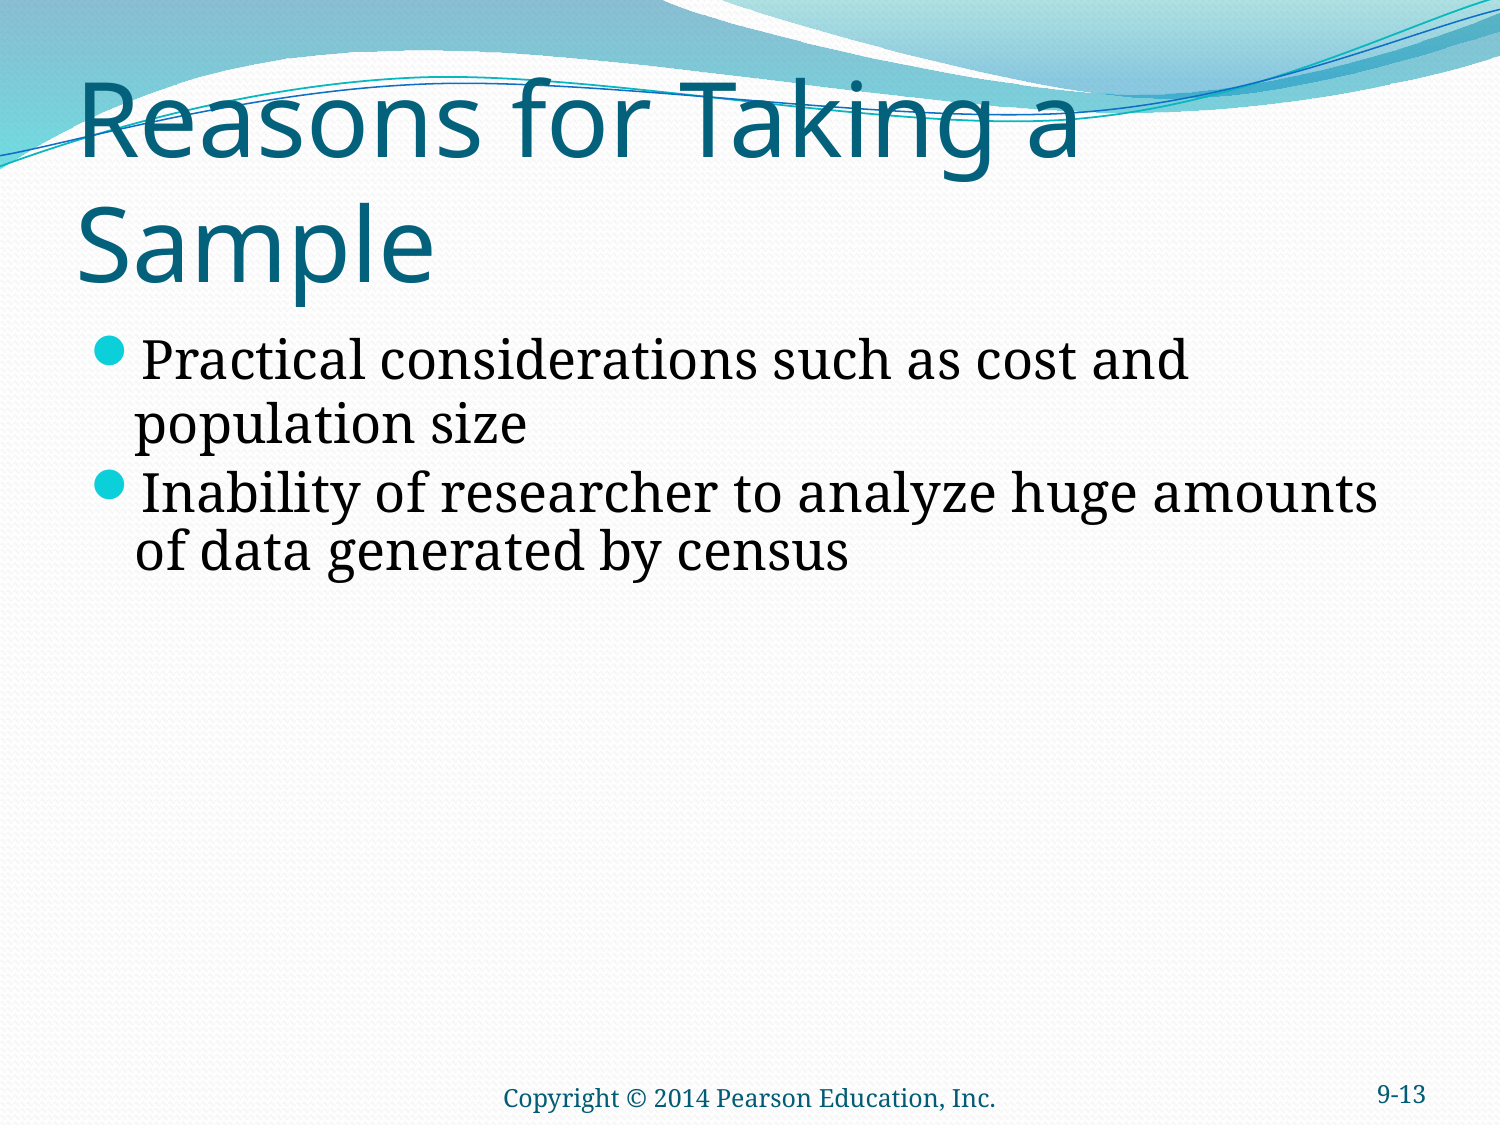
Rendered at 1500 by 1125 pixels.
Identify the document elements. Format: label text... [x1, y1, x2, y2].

title Reasons for Taking a Sample [74, 115, 1426, 304]
list Practical considerations such as cost and population size Inability of researcher to analyze huge amounts of data generated by census [74, 317, 1426, 1038]
